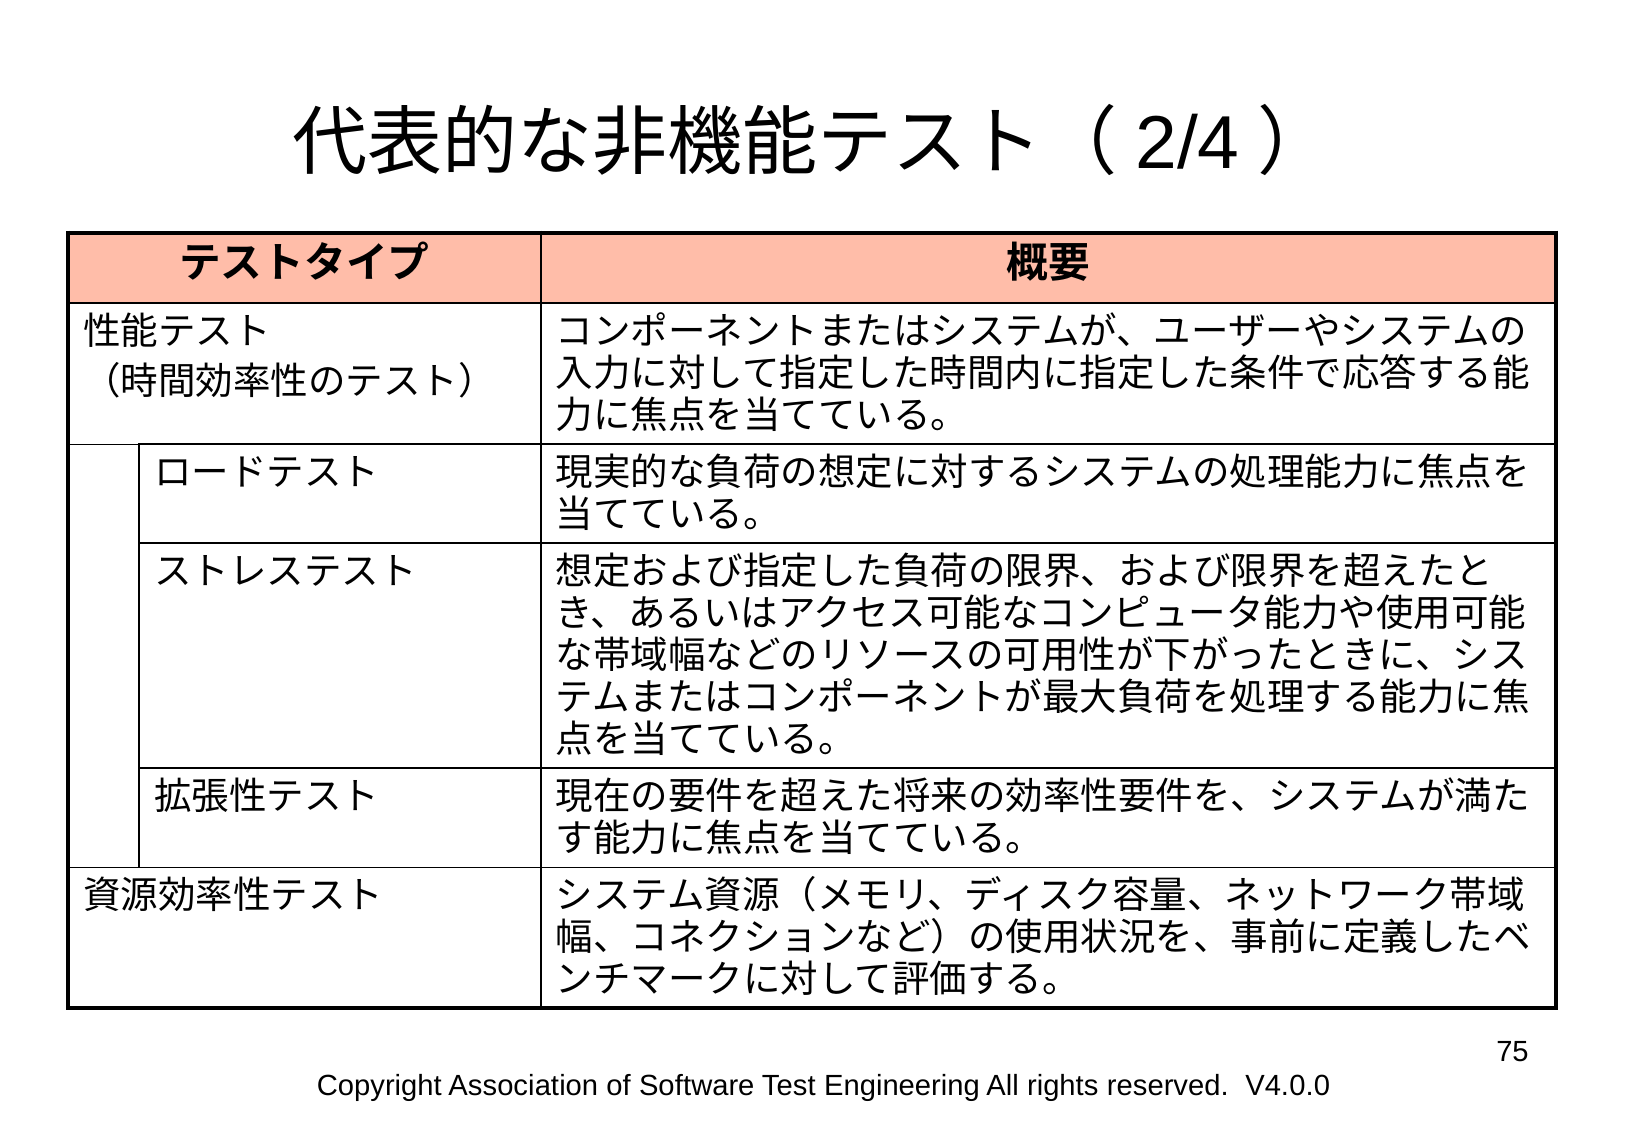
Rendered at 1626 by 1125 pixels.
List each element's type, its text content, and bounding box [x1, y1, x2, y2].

footer Copyright Association of Software Test Engineering All rights reserved. V4.0.0 [233, 1058, 1415, 1103]
title 代表的な非機能テスト（2/4） [81, 45, 1544, 231]
table_header 概要 [542, 235, 1554, 302]
slide_number ‹#› [1164, 1024, 1544, 1103]
table_cell 拡張性テスト [140, 769, 540, 867]
table_cell ロードテスト [140, 445, 540, 542]
table_header テストタイプ [70, 235, 540, 302]
table_cell ストレステスト [140, 544, 540, 767]
table_cell 性能テスト （時間効率性のテスト） [70, 304, 540, 444]
table_cell 資源効率性テスト [70, 868, 540, 1006]
table_cell コンポーネントまたはシステムが、ユーザーやシステムの入力に対して指定した時間内に指定した条件で応答する能力に焦点を当てている。 [542, 304, 1554, 443]
table_cell 現在の要件を超えた将来の効率性要件を、システムが満たす能力に焦点を当てている。 [542, 769, 1554, 867]
table_cell [70, 445, 138, 867]
table_cell 想定および指定した負荷の限界、および限界を超えたとき、あるいはアクセス可能なコンピュータ能力や使用可能な帯域幅などのリソースの可用性が下がったときに、システムまたはコンポーネントが最大負荷を処理する能力に焦点を当てている。 [542, 544, 1554, 767]
table_cell システム資源（メモリ、ディスク容量、ネットワーク帯域幅、コネクションなど）の使用状況を、事前に定義したベンチマークに対して評価する。 [542, 868, 1554, 1006]
table_cell 現実的な負荷の想定に対するシステムの処理能力に焦点を当てている。 [542, 445, 1554, 542]
